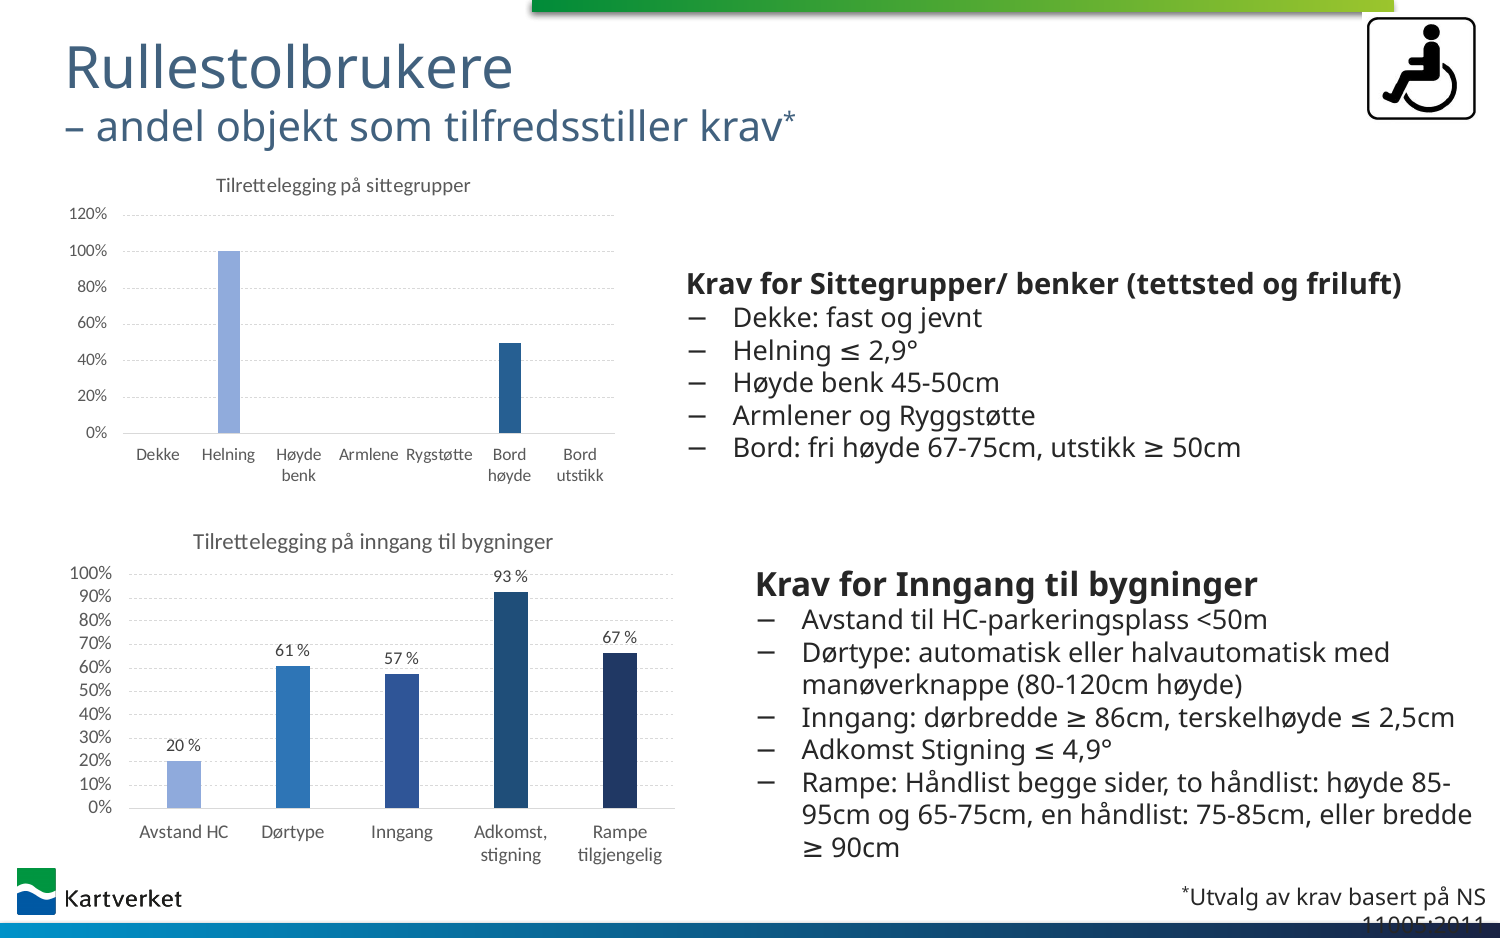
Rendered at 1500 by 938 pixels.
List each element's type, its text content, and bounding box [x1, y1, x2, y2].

text_box *Utvalg av krav basert på NS 11005:2011 [1068, 873, 1500, 938]
text_box Krav for Inngang til bygninger Avstand til HC-parkeringsplass <50m Dørtype: automatisk eller halvautomatisk med manøverknappe (80-120cm høyde) Inngang: dørbredde ≥ 86cm, terskelhøyde ≤ 2,5cm Adkomst Stigning ≤ 4,9° Rampe: Håndlist begge sider, to håndlist: høyde 85-95cm og 65-75cm, en håndlist: 75-85cm, eller bredde ≥ 90cm [740, 555, 1491, 870]
text_box Rullestolbrukere – andel objekt som tilfredsstiller krav* [49, 25, 1431, 158]
picture [62, 166, 625, 492]
picture [62, 520, 685, 874]
text_box Krav for Sittegrupper/ benker (tettsted og friluft) Dekke: fast og jevnt Helning ≤ 2,9° Høyde benk 45-50cm Armlener og Ryggstøtte Bord: fri høyde 67-75cm, utstikk ≥ 50cm [670, 258, 1418, 471]
picture [1362, 12, 1481, 126]
